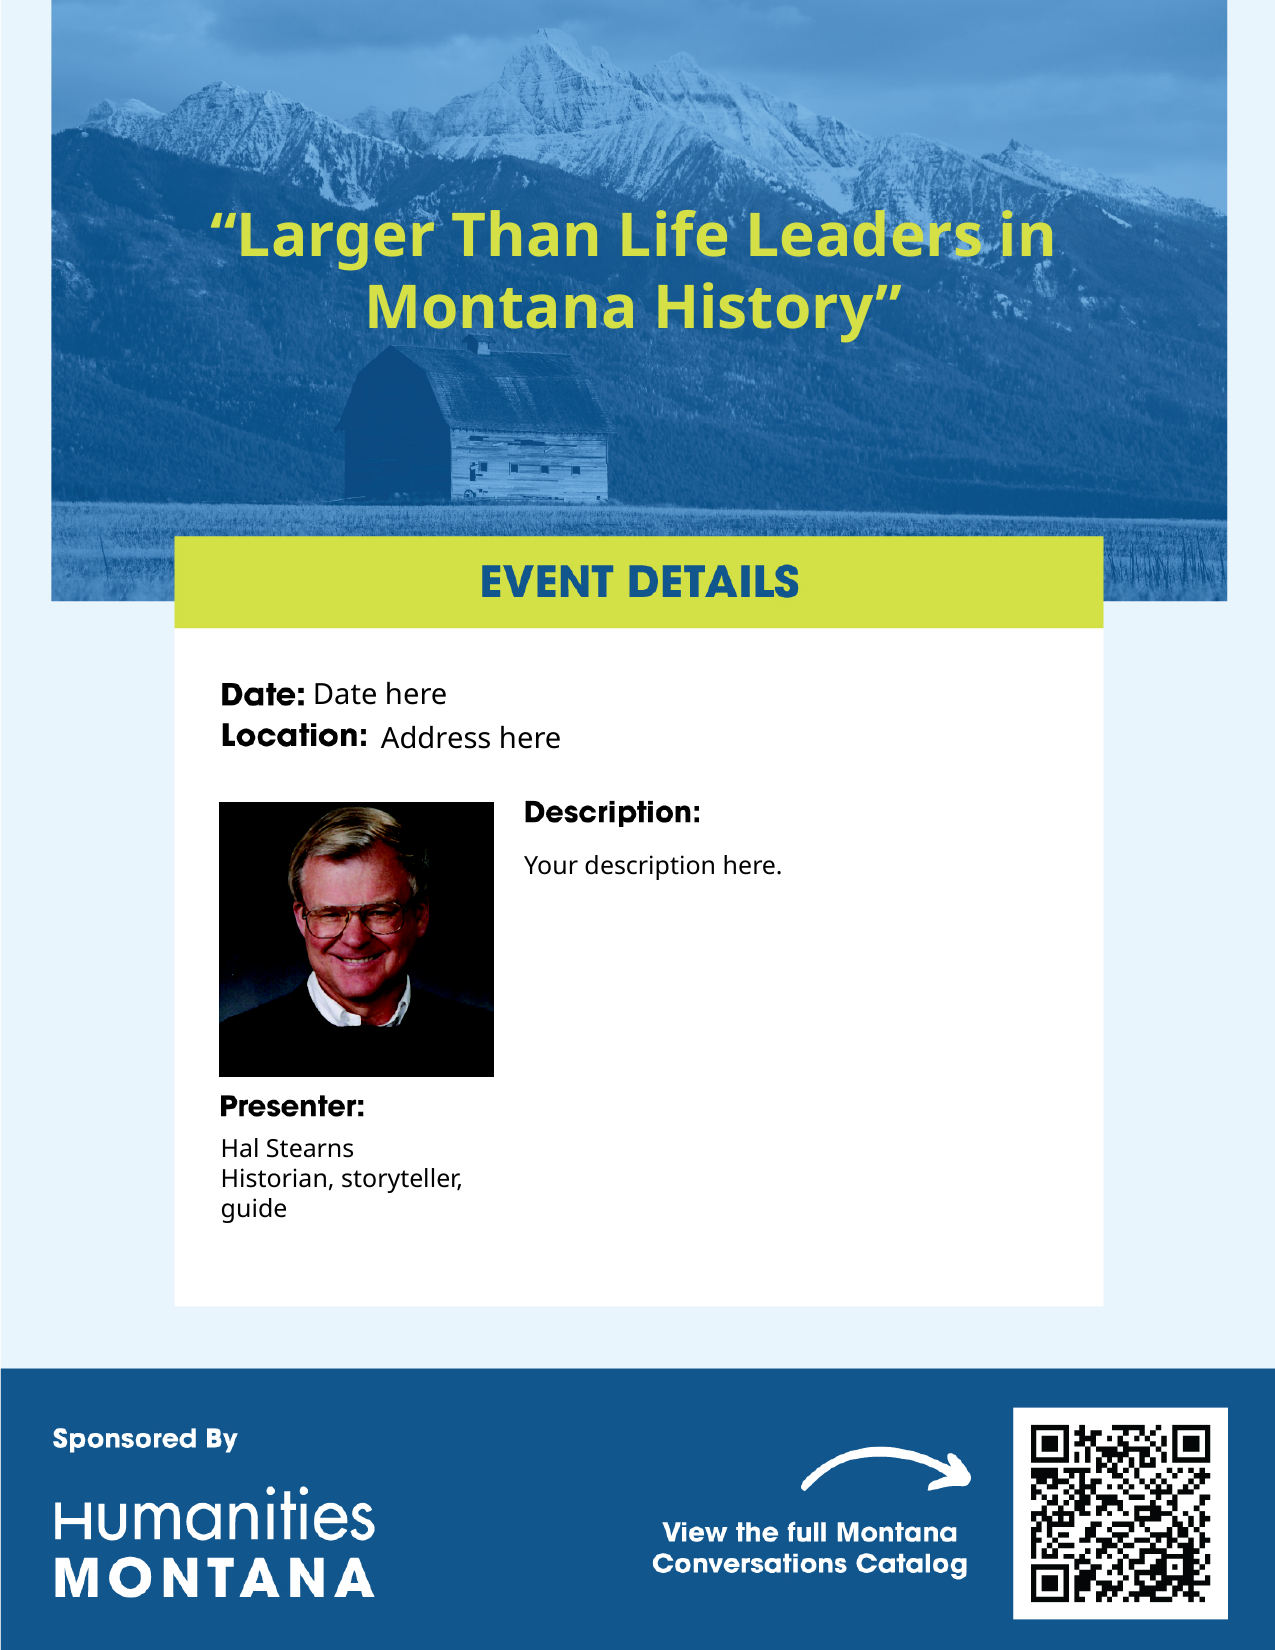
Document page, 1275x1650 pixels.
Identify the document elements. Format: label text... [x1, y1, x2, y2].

text_box Date here [297, 660, 932, 726]
text_box [169, 132, 1099, 166]
text_box “Larger Than Life Leaders in Montana History” [169, 180, 1099, 356]
text_box [159, 166, 1099, 233]
text_box Hal Stearns Historian, storyteller, guide [205, 1117, 480, 1238]
picture [0, 0, 1275, 1650]
text_box Your description here. [509, 834, 1033, 895]
text_box Address here [365, 704, 1233, 770]
